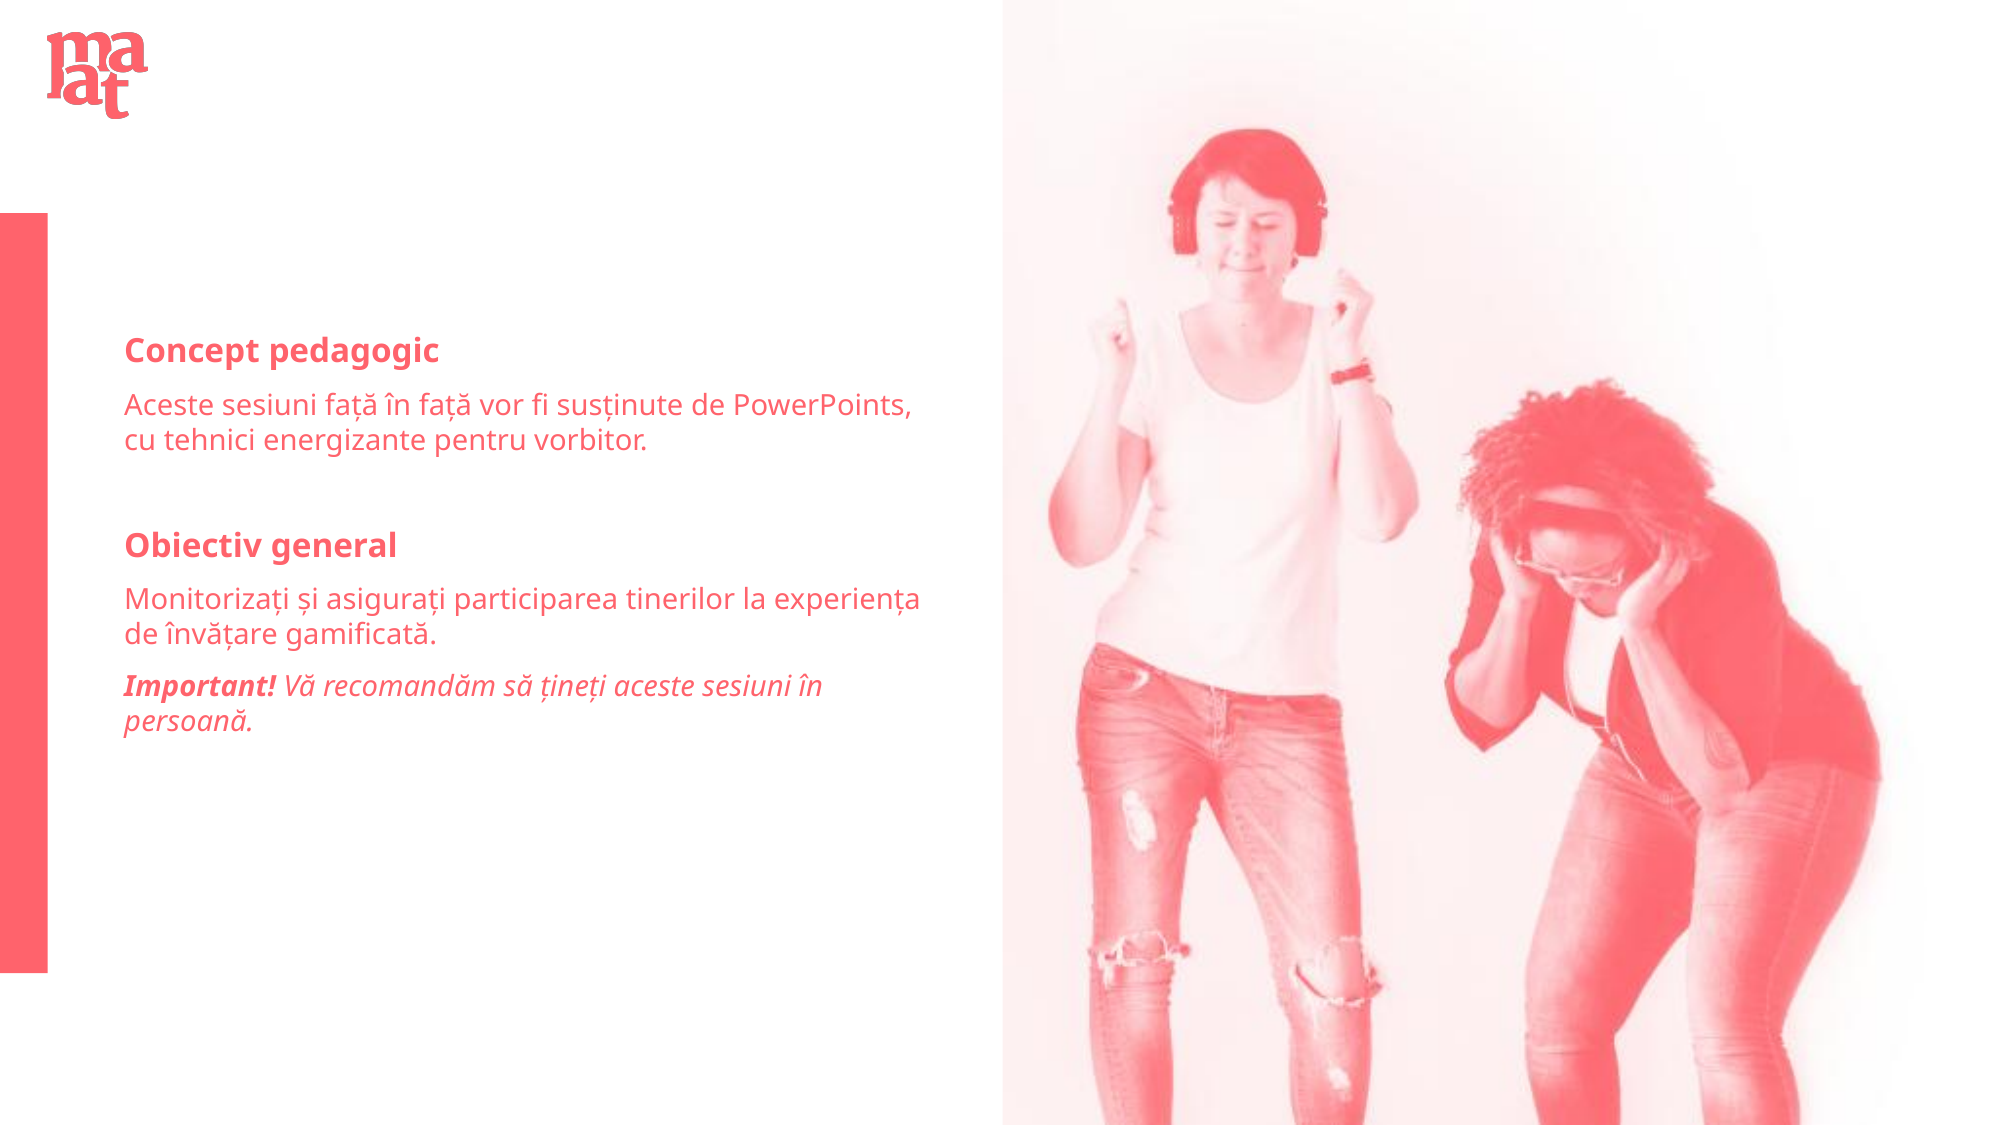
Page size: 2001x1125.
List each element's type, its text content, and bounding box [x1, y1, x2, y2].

picture [47, 32, 149, 120]
text_box Concept pedagogic Aceste sesiuni față în față vor fi susținute de PowerPoints, cu tehnici energizante pentru vorbitor. Obiectiv general Monitorizați și asigurați participarea tinerilor la experiența de învățare gamificată. Important! Vă recomandăm să țineți aceste sesiuni în persoană. [109, 322, 941, 898]
picture [1002, 0, 1927, 1125]
text_box [0, 212, 49, 975]
